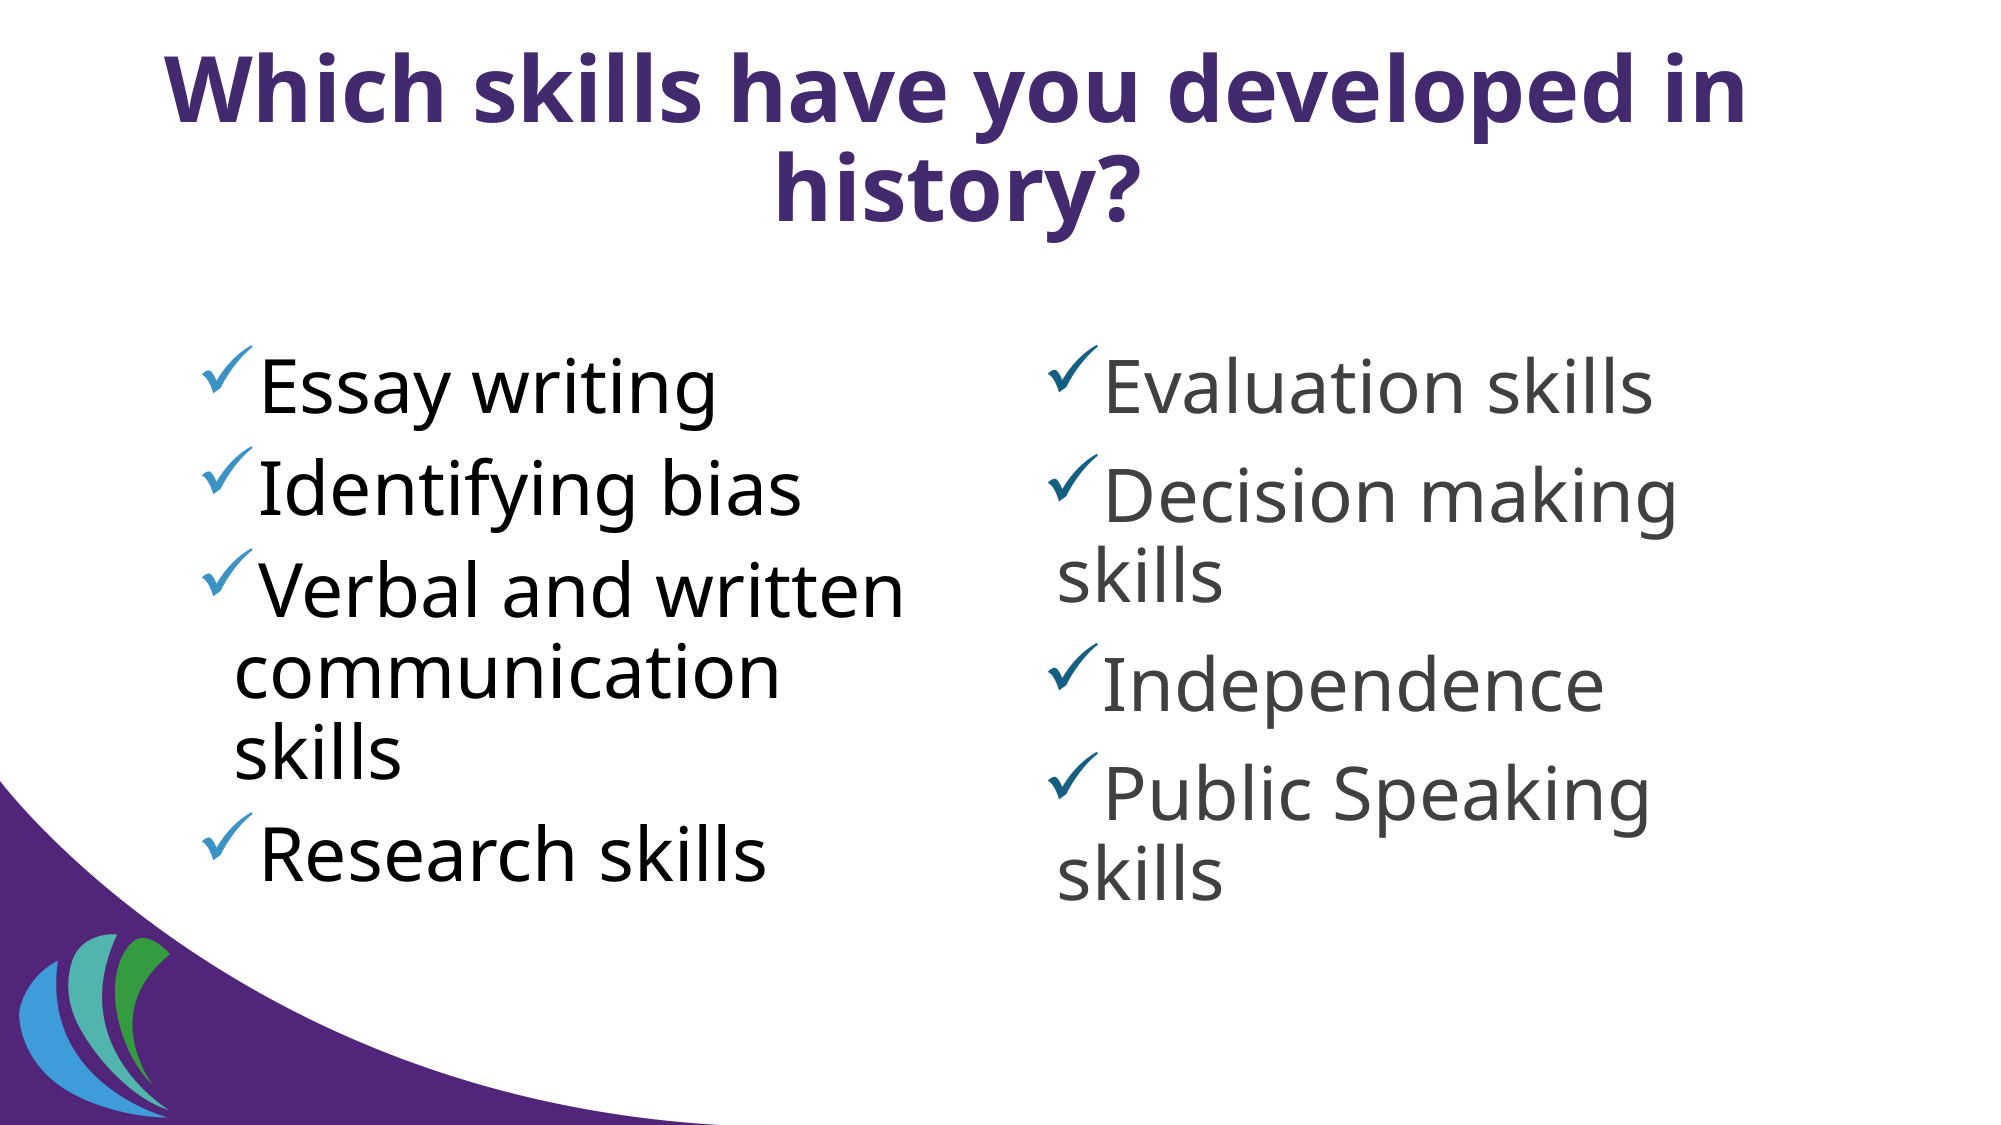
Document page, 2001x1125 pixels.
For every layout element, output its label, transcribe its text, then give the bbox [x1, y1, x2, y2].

title Which skills have you developed in history? [132, 10, 1783, 275]
text_box Evaluation skills Decision making skills Independence Public Speaking skills [1042, 341, 1819, 1035]
list Essay writing Identifying bias Verbal and written communication skills Research skills [181, 341, 958, 1035]
picture [0, 1, 2000, 1125]
